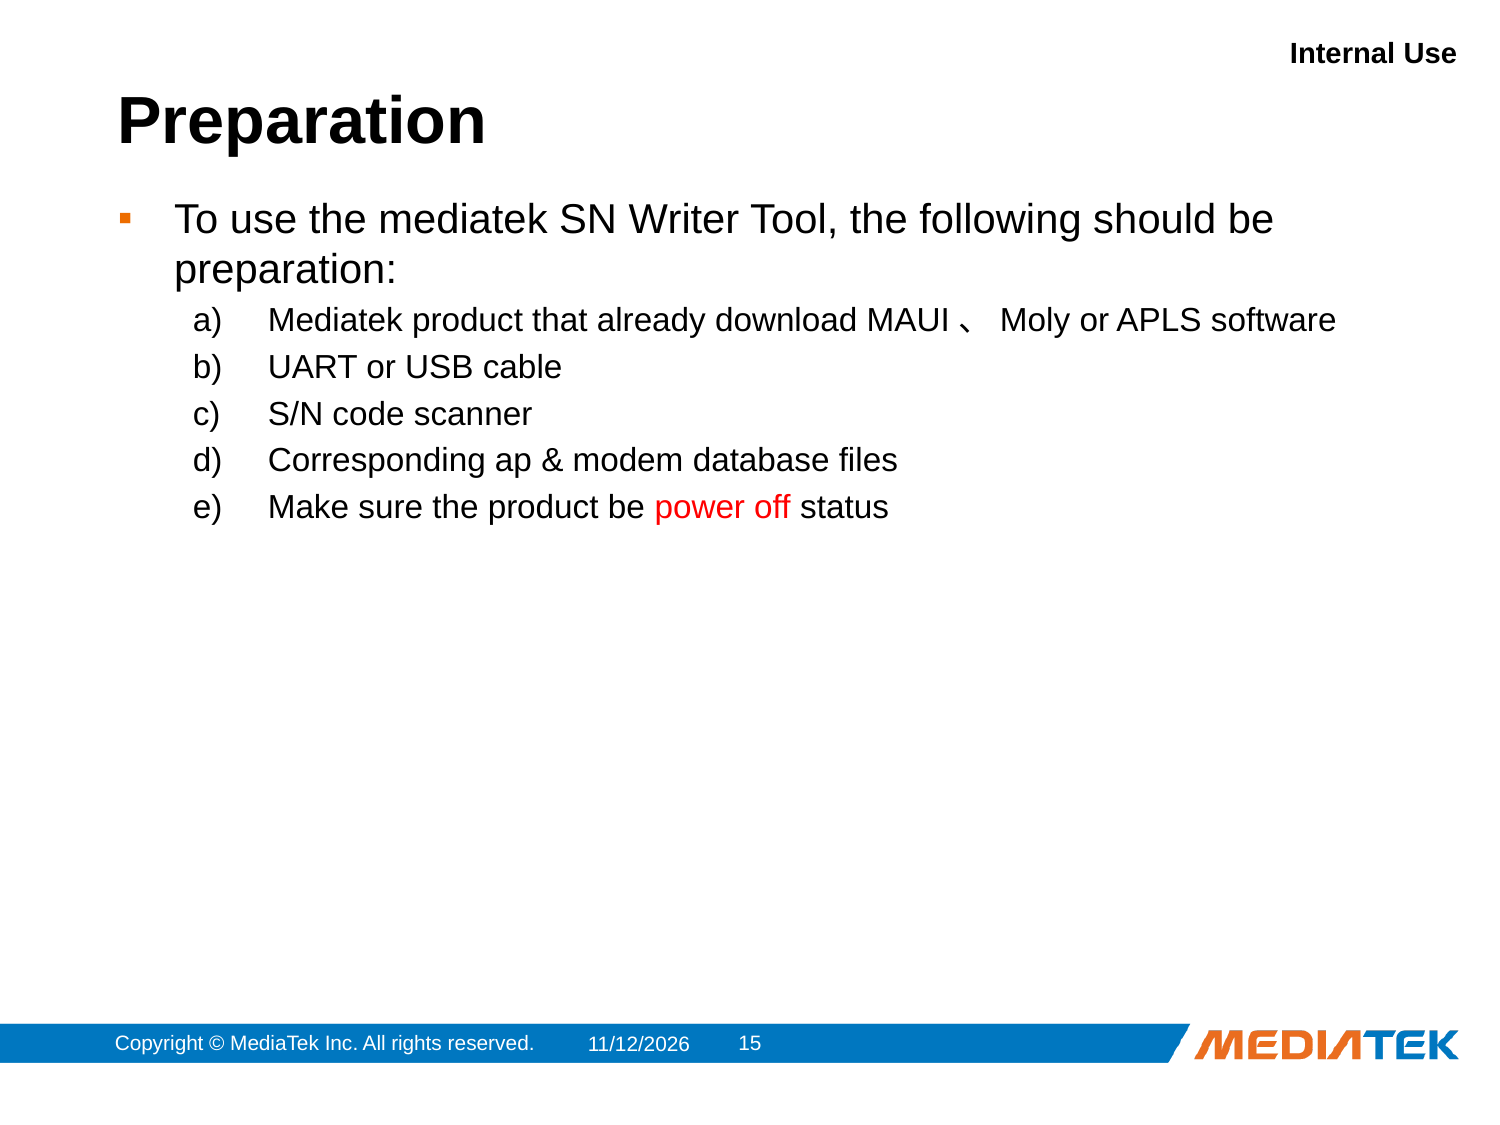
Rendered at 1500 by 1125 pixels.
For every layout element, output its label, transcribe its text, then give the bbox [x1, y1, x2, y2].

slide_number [573, 1022, 711, 1090]
footer Copyright © MediaTek Inc. All rights reserved. [99, 1022, 573, 1090]
slide_number 14 [711, 1022, 789, 1090]
title Preparation [101, 62, 1425, 172]
picture [789, 1023, 1459, 1063]
picture [0, 1023, 99, 1063]
list To use the mediatek SN Writer Tool, the following should be preparation: Mediatek product that already download MAUI、Moly or APLS software UART or USB cable S/N code scanner Corresponding ap & modem database files Make sure the product be power off status [102, 184, 1425, 998]
